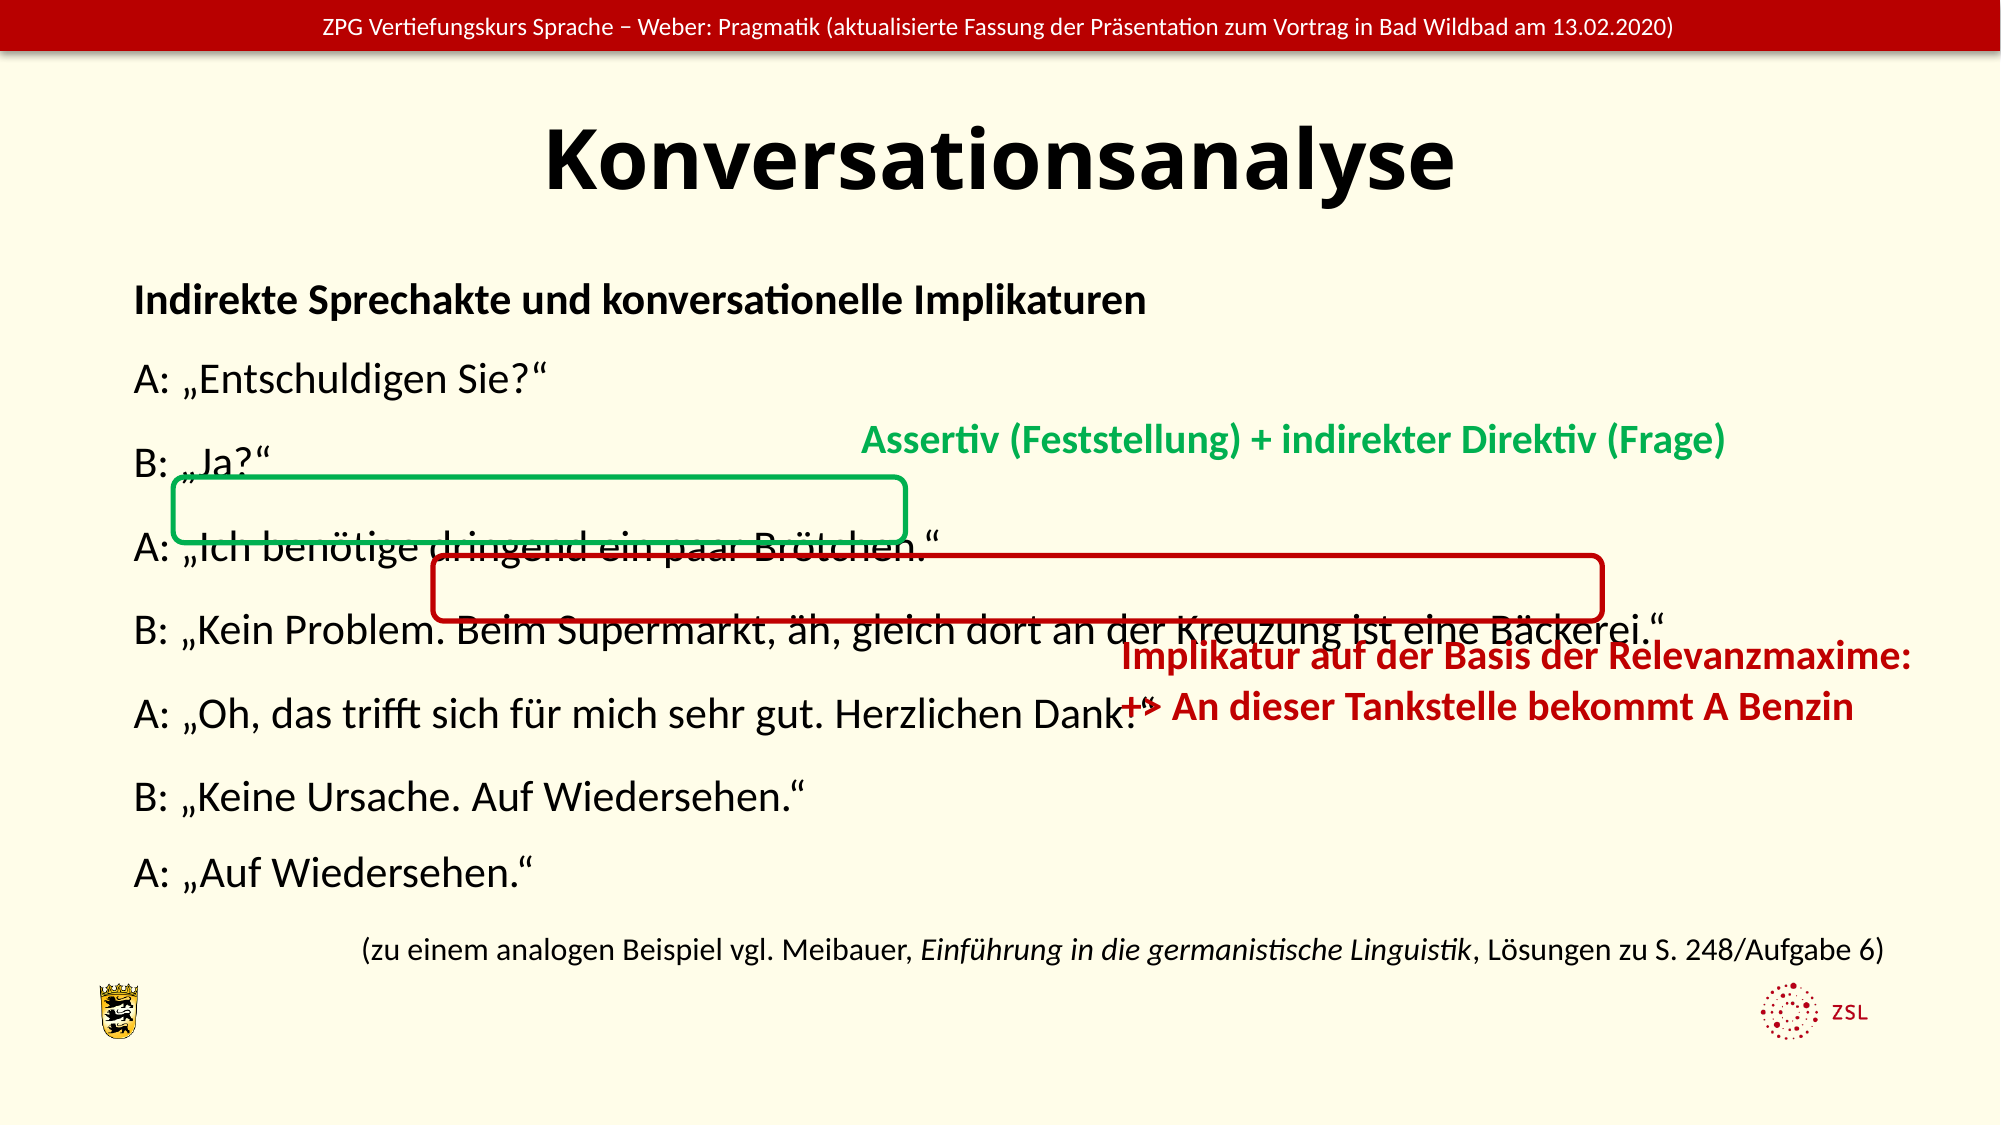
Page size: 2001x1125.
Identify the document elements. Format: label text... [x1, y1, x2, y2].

title Konversationsanalyse [99, 68, 1900, 244]
text_box [171, 475, 908, 545]
picture [98, 981, 140, 1041]
text_box [431, 553, 1604, 623]
list Indirekte Sprechakte und konversationelle Implikaturen A: „Entschuldigen Sie?“ B: „Ja?“ A: „Ich benötige dringend ein paar Brötchen.“ B: „Kein Problem. Beim Supermarkt, äh, gleich dort an der Kreuzung ist eine Bäckerei.“ A: „Oh, das trifft sich für mich sehr gut. Herzlichen Dank!“ B: „Keine Ursache. Auf Wiedersehen.“ A: „Auf Wiedersehen.“ (zu einem analogen Beispiel vgl. Meibauer, Einführung in die germanistische Linguistik, Lösungen zu S. 248/Aufgabe 6) [99, 244, 1900, 976]
text_box Implikatur auf der Basis der Relevanzmaxime: +> An dieser Tankstelle bekommt A Benzin [1106, 621, 1955, 781]
text_box Assertiv (Feststellung) + indirekter Direktiv (Frage) [846, 404, 1969, 470]
picture [1746, 976, 1882, 1054]
